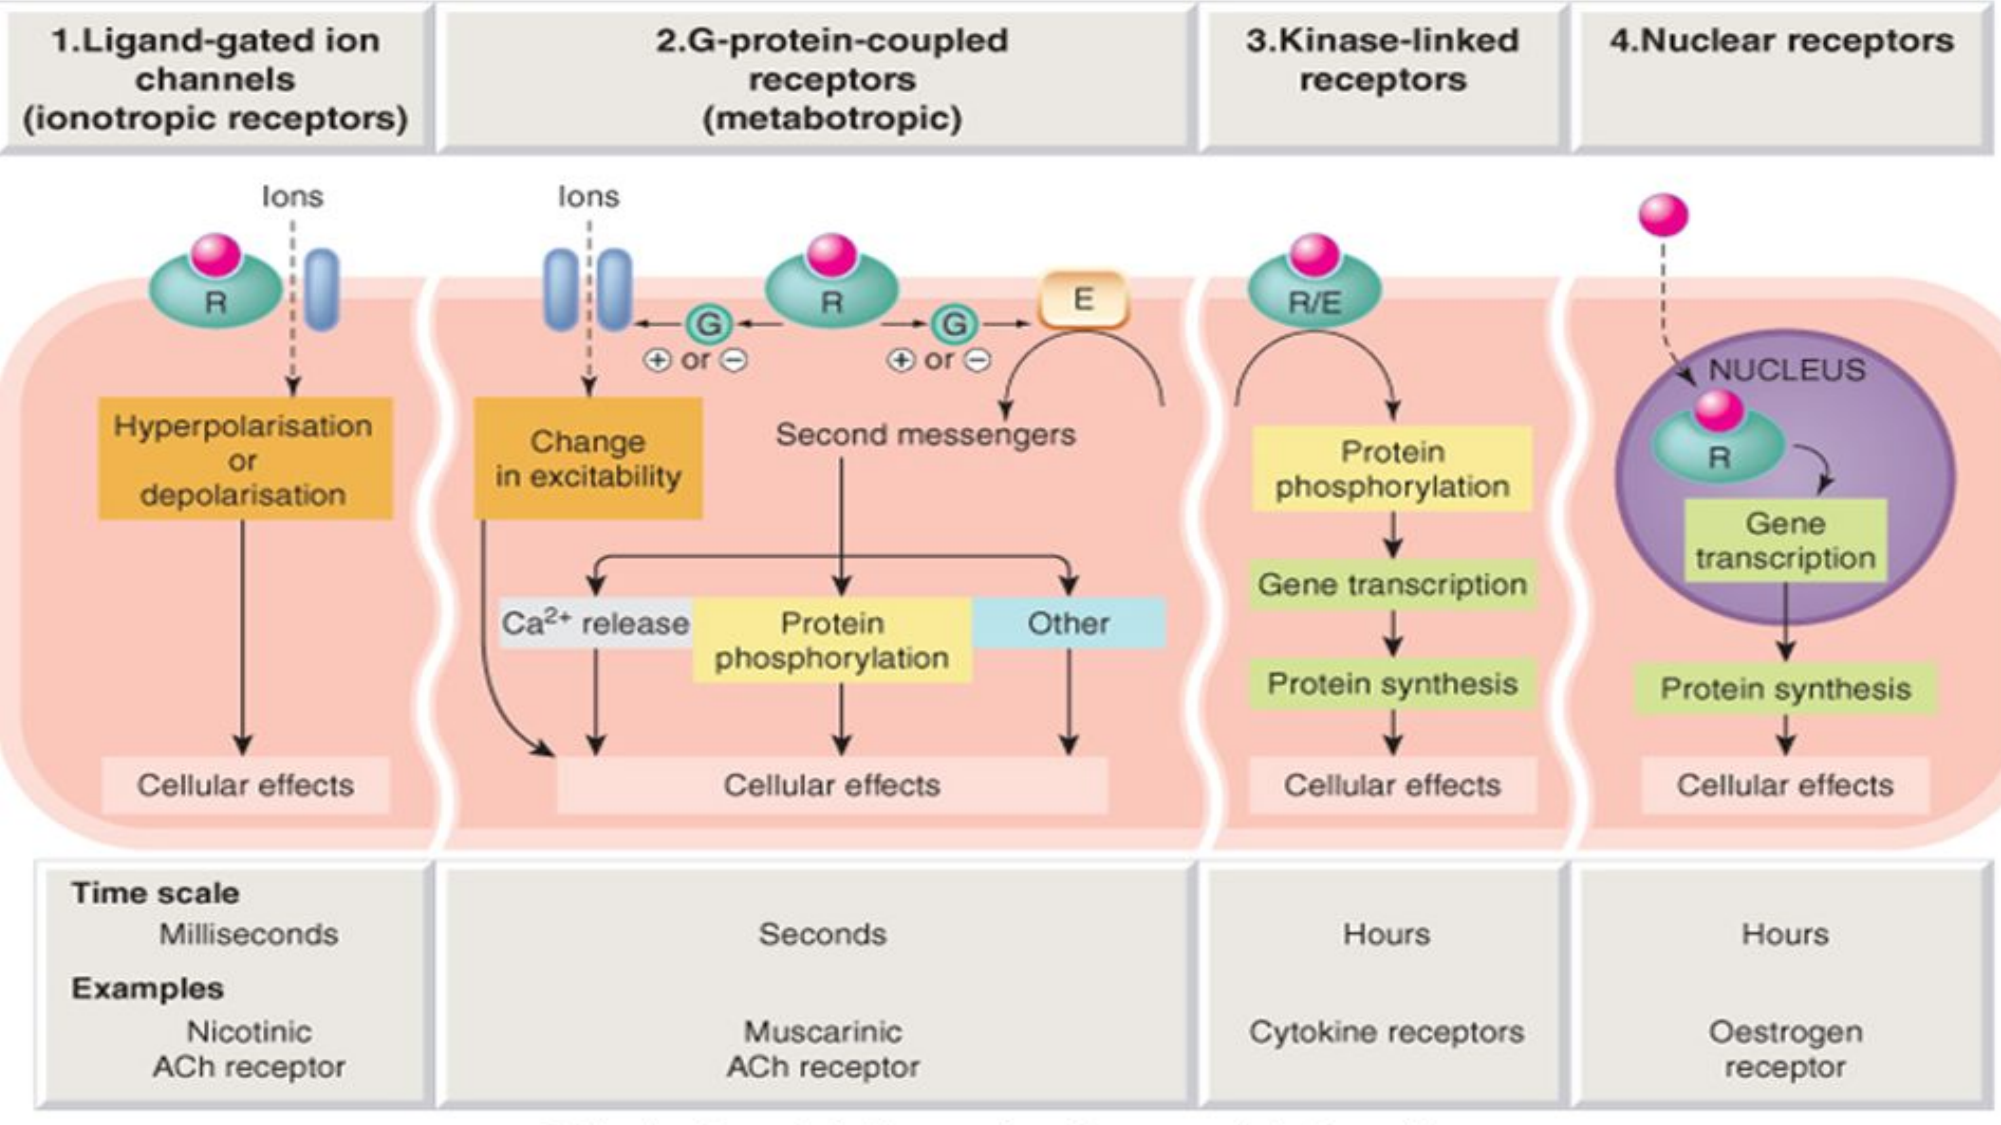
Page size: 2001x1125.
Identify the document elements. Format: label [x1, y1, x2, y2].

list [0, 0, 2000, 1125]
